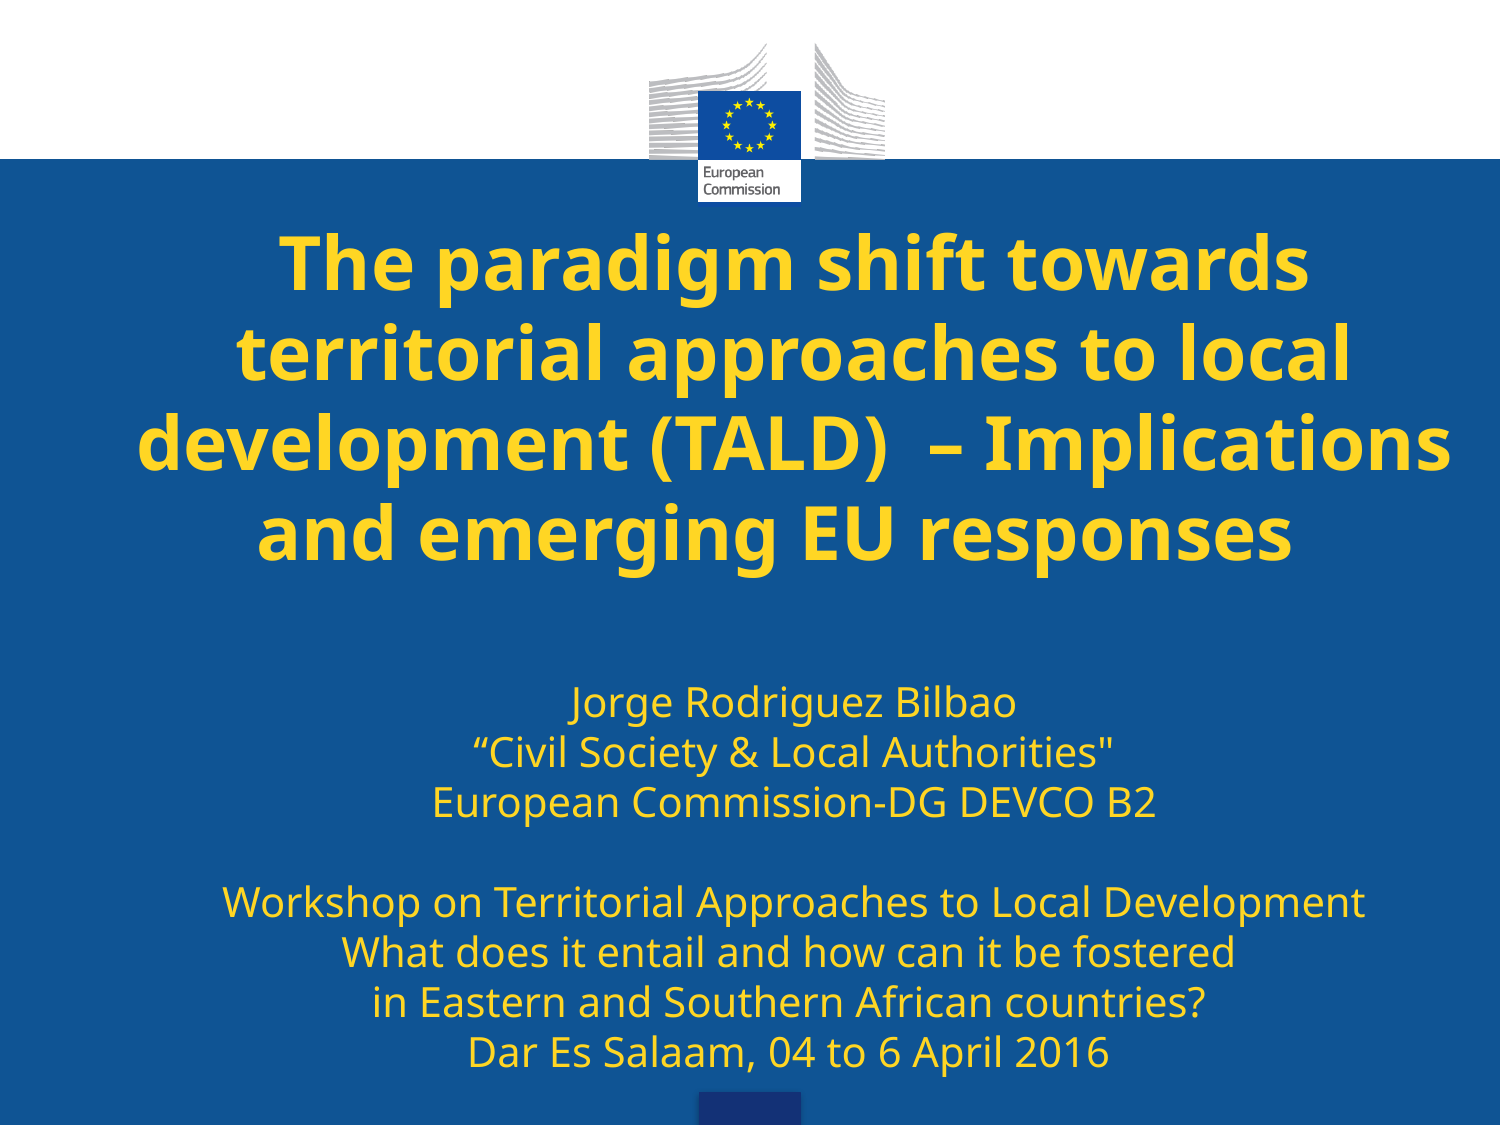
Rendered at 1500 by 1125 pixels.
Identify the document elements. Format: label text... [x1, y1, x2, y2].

text_box Jorge Rodriguez Bilbao “Civil Society & Local Authorities" European Commission-DG DEVCO B2 Workshop on Territorial Approaches to Local Development What does it entail and how can it be fostered in Eastern and Southern African countries? Dar Es Salaam, 04 to 6 April 2016 [120, 668, 1468, 1084]
subtitle The paradigm shift towards territorial approaches to local development (TALD) – Implications and emerging EU responses [95, 208, 1495, 492]
